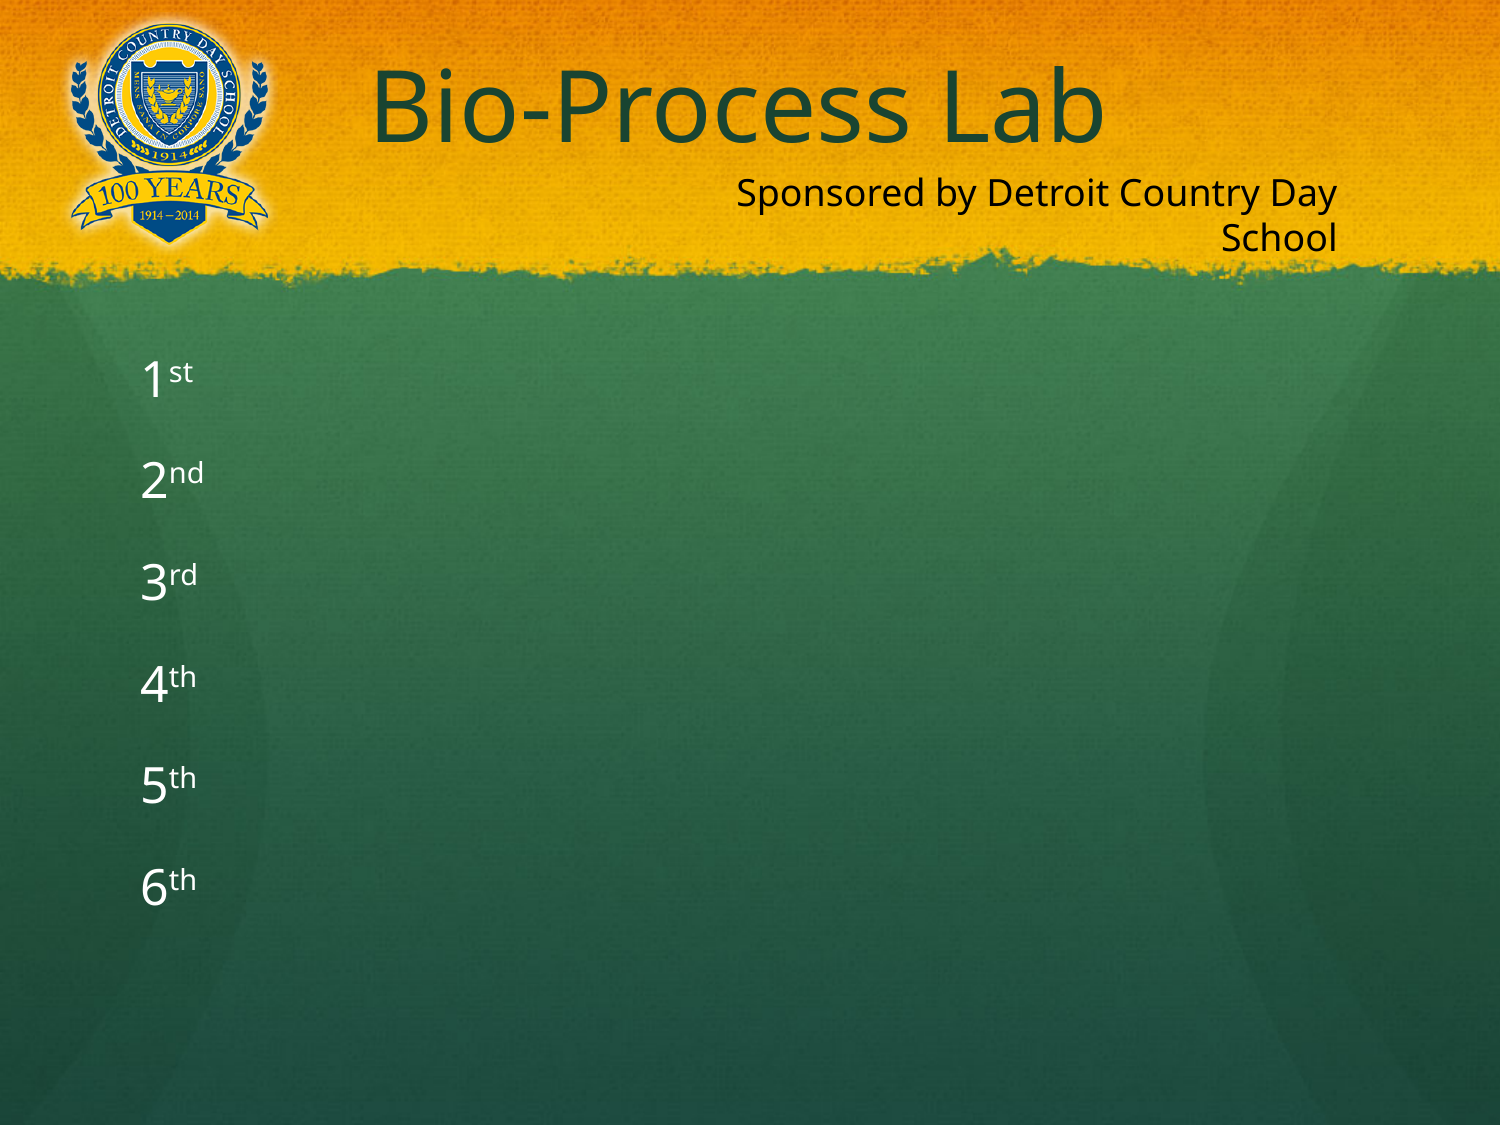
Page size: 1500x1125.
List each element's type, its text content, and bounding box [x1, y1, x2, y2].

picture [0, 0, 1500, 1125]
title Bio-Process Lab [297, 13, 1353, 193]
text_box Sponsored by Detroit Country Day School [608, 161, 1353, 267]
list 1st 2nd 3rd 4th 5th 6th [125, 339, 1375, 1026]
